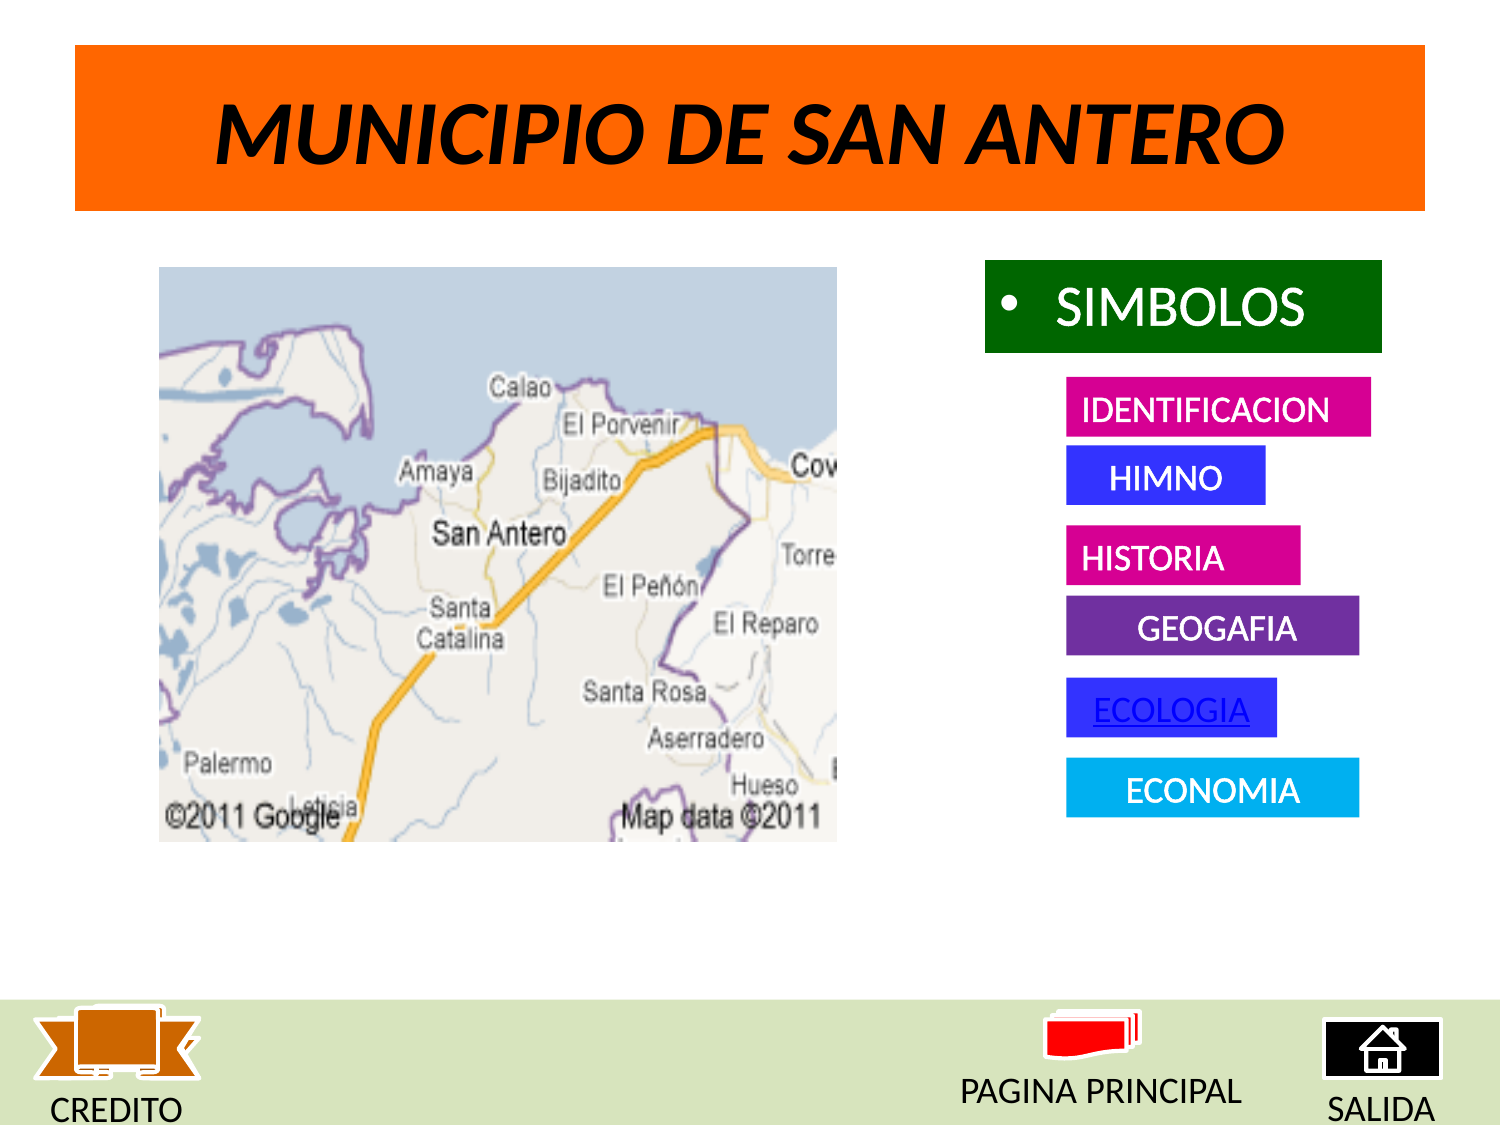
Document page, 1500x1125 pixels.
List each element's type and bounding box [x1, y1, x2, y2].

text_box [0, 997, 1500, 1125]
text_box [1066, 445, 1266, 505]
picture [159, 266, 837, 842]
text_box [1066, 595, 1360, 656]
title [75, 45, 1425, 211]
text_box [1066, 376, 1372, 437]
text_box [1066, 677, 1278, 738]
text_box [1066, 525, 1301, 586]
text_box [1066, 757, 1360, 818]
text_box [984, 259, 1383, 354]
